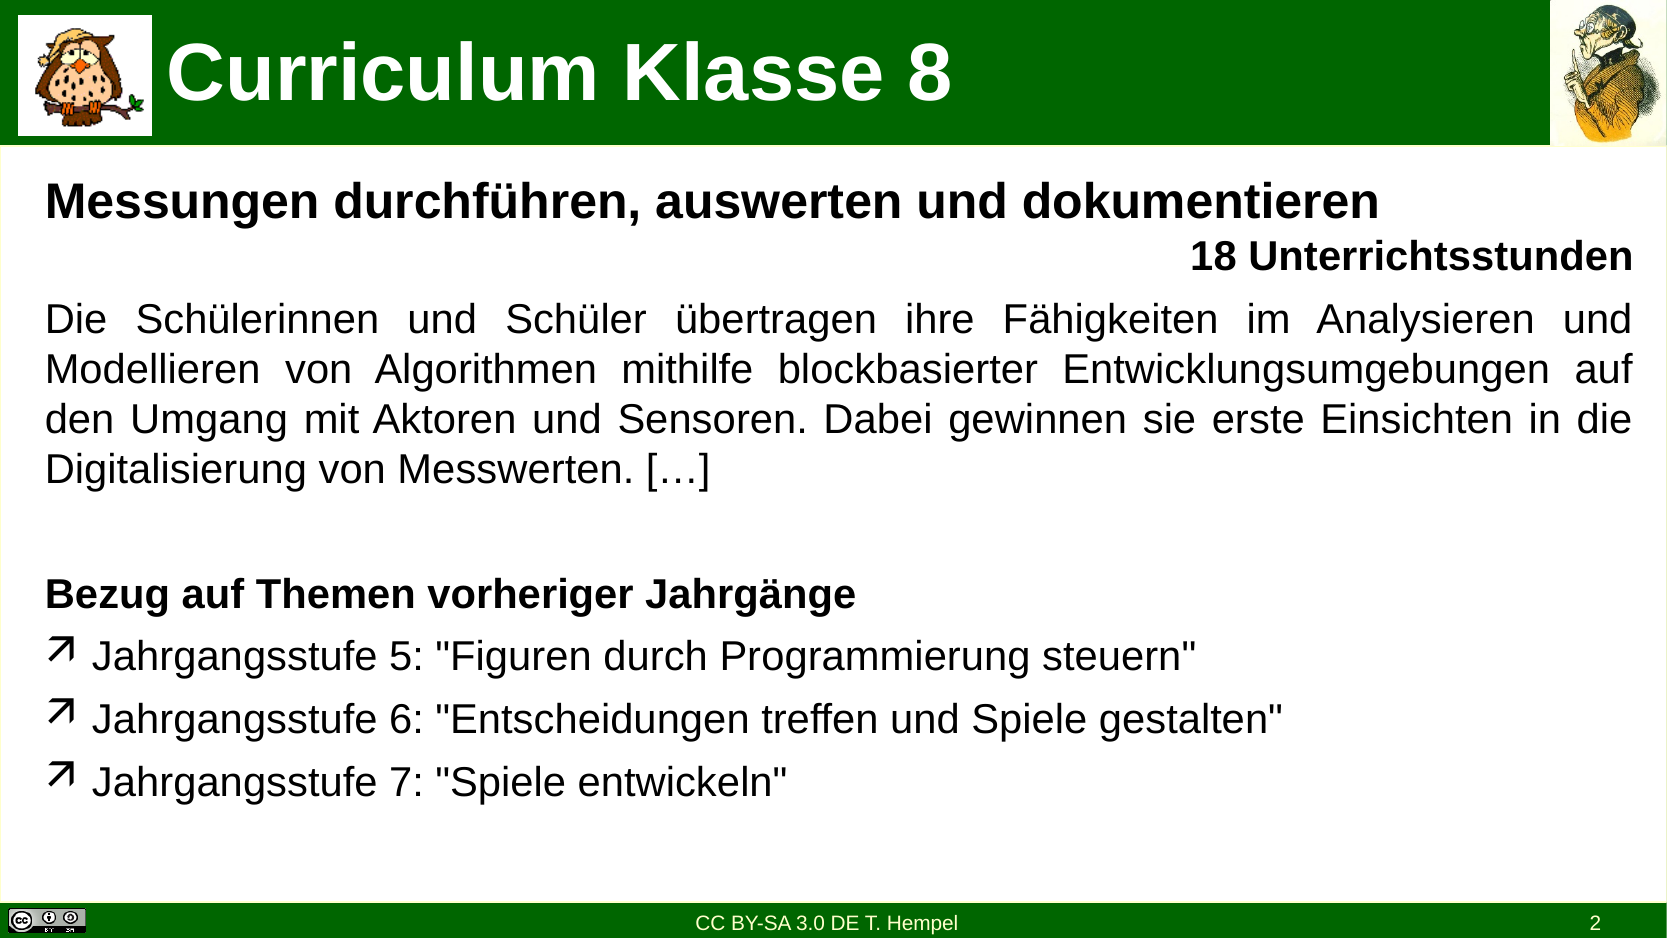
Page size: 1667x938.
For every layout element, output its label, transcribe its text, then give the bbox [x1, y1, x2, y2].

title Curriculum Klasse 8 [151, 17, 1531, 125]
picture [1550, 0, 1667, 146]
text_box Messungen durchführen, auswerten und dokumentieren 18 Unterrichtsstunden Die Schülerinnen und Schüler übertragen ihre Fähigkeiten im Analysieren und Modellieren von Algorithmen mithilfe blockbasierter Entwicklungsumgebungen auf den Umgang mit Aktoren und Sensoren. Dabei gewinnen sie erste Einsichten in die Digitalisierung von Messwerten. […] Bezug auf Themen vorheriger Jahrgänge Jahrgangsstufe 5: "Figuren durch Programmierung steuern" Jahrgangsstufe 6: "Entscheidungen treffen und Spiele gestalten" Jahrgangsstufe 7: "Spiele entwickeln" [30, 161, 1649, 812]
slide_number 2 [1227, 901, 1616, 927]
picture [18, 15, 152, 136]
picture [8, 908, 86, 933]
footer CC BY-SA 3.0 DE T. Hempel [465, 901, 1188, 927]
